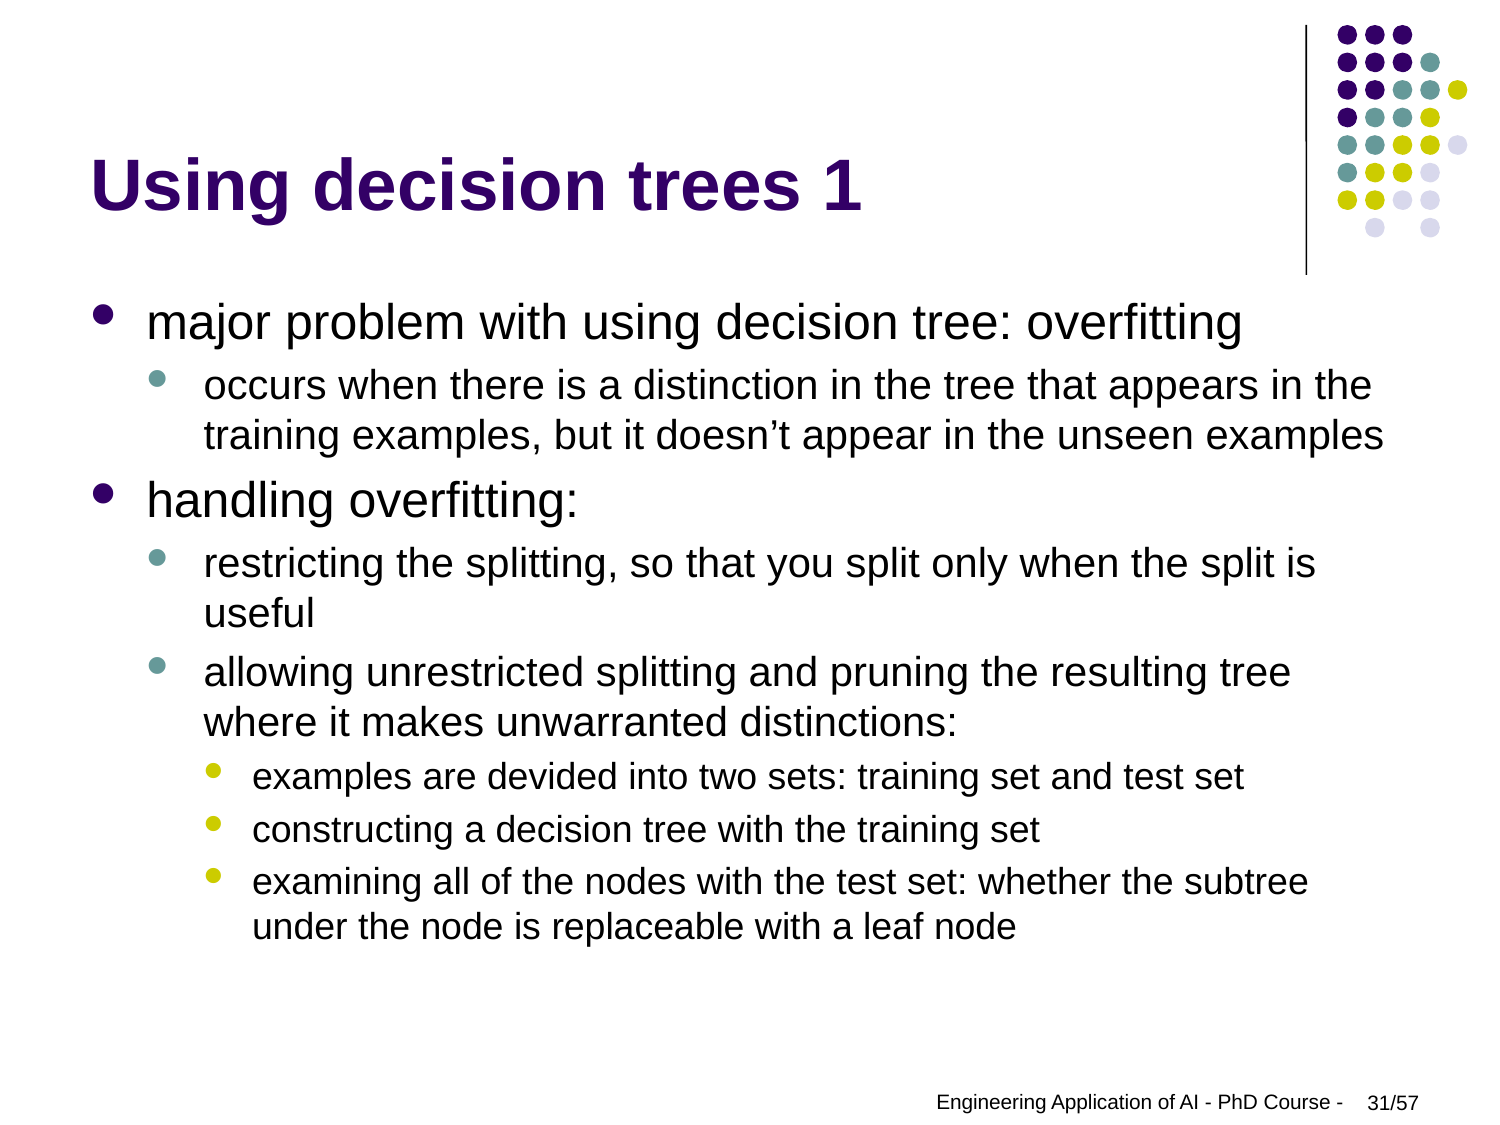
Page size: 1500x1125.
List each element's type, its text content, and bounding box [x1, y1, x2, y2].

slide_number 31/57 [1352, 1082, 1448, 1125]
footer Engineering Application of AI - PhD Course - [855, 1080, 1365, 1125]
list major problem with using decision tree: overfitting occurs when there is a distinction in the tree that appears in the training examples, but it doesn’t appear in the unseen examples handling overfitting: restricting the splitting, so that you split only when the split is useful allowing unrestricted splitting and pruning the resulting tree where it makes unwarranted distinctions: examples are devided into two sets: training set and test set constructing a decision tree with the training set examining all of the nodes with the test set: whether the subtree under the node is replaceable with a leaf node [74, 281, 1426, 1006]
title Using decision trees 1 [74, 19, 1313, 233]
